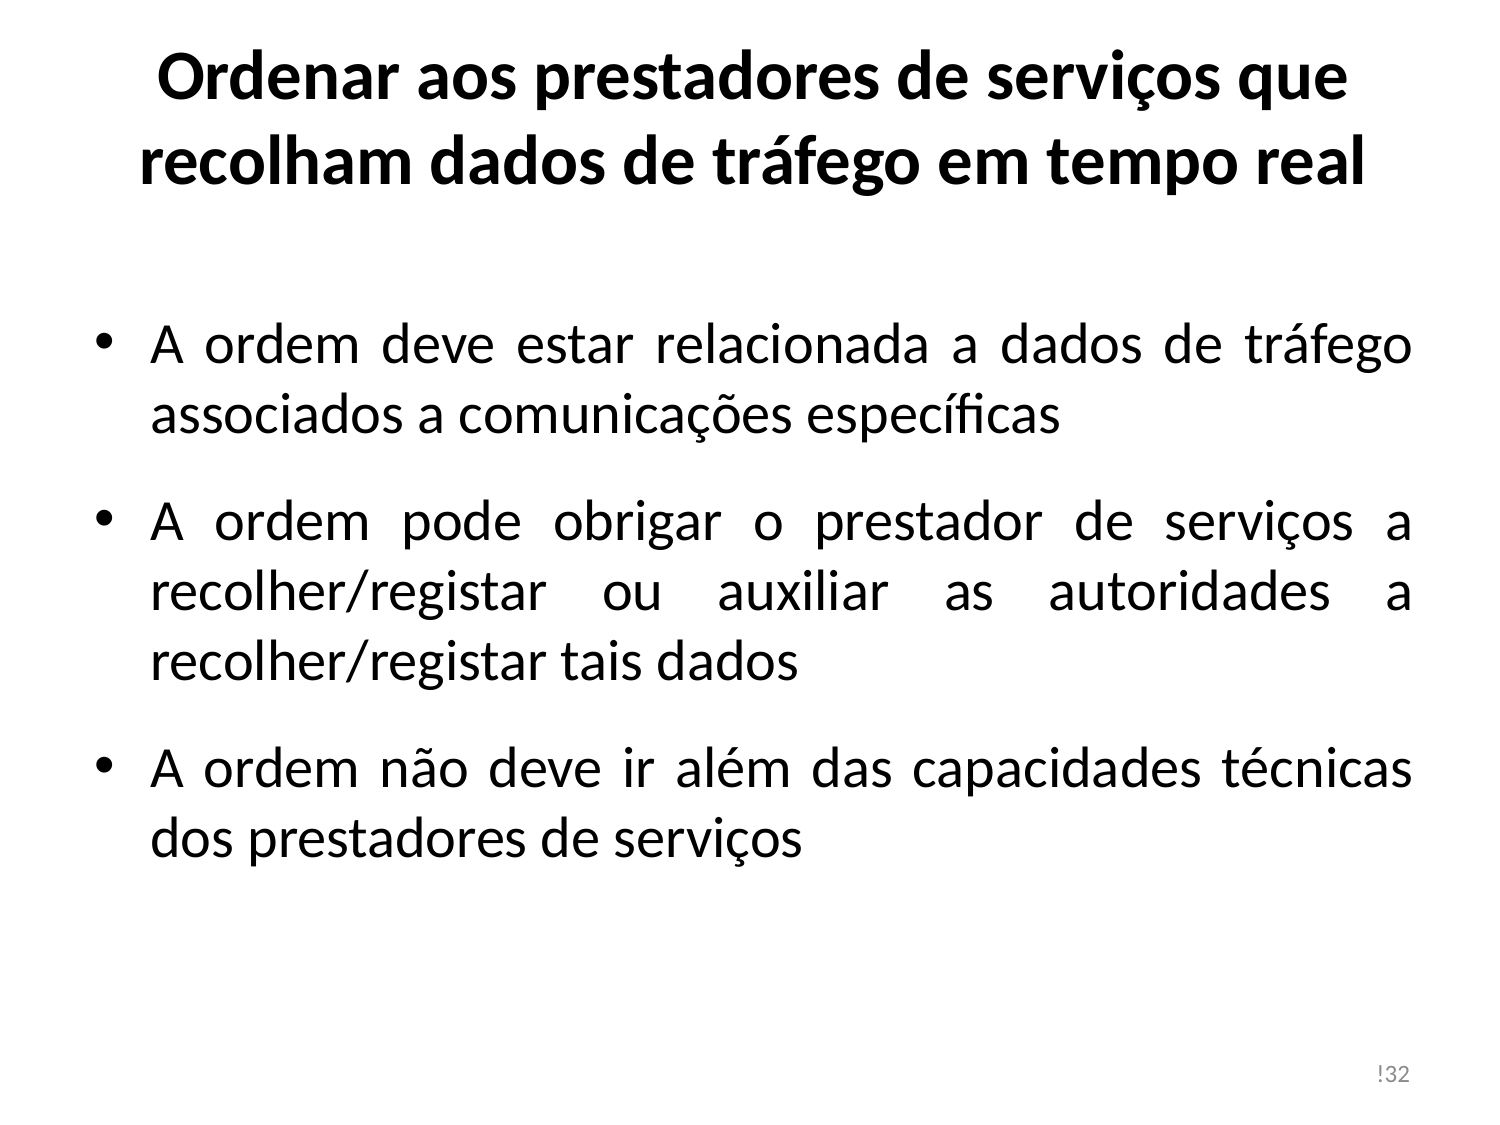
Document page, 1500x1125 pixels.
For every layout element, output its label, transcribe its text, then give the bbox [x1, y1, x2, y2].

title Ordenar aos prestadores de serviços que recolham dados de tráfego em tempo real [54, 21, 1455, 209]
slide_number !32 [1074, 1042, 1425, 1103]
list A ordem deve estar relacionada a dados de tráfego associados a comunicações específicas A ordem pode obrigar o prestador de serviços a recolher/registar ou auxiliar as autoridades a recolher/registar tais dados A ordem não deve ir além das capacidades técnicas dos prestadores de serviços [79, 297, 1430, 1024]
